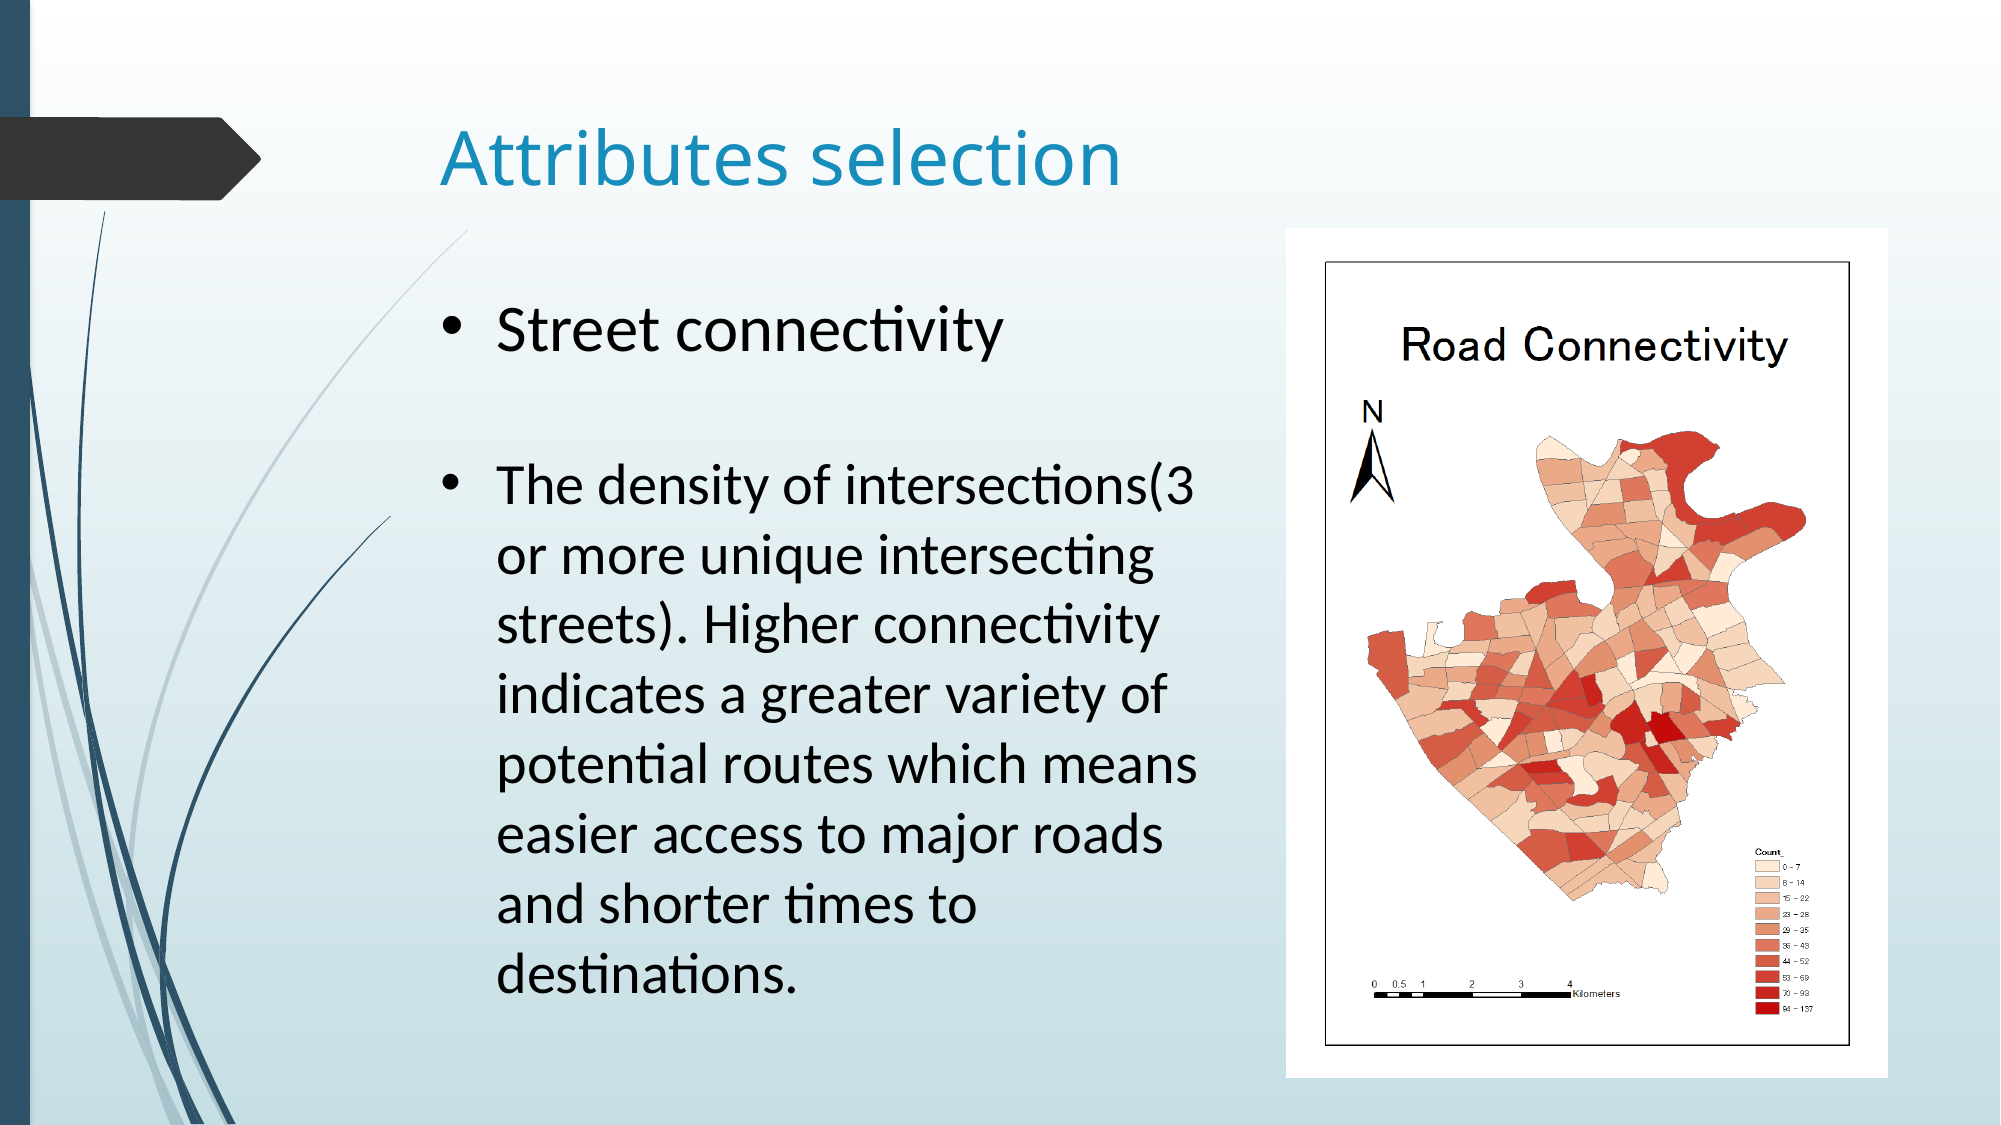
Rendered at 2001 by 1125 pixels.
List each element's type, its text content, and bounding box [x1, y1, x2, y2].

list Street connectivity The density of intersections(3 or more unique intersecting streets). Higher connectivity indicates a greater variety of potential routes which means easier access to major roads and shorter times to destinations. [425, 276, 1240, 1030]
picture [1286, 228, 1888, 1078]
title Attributes selection [425, 102, 1888, 313]
